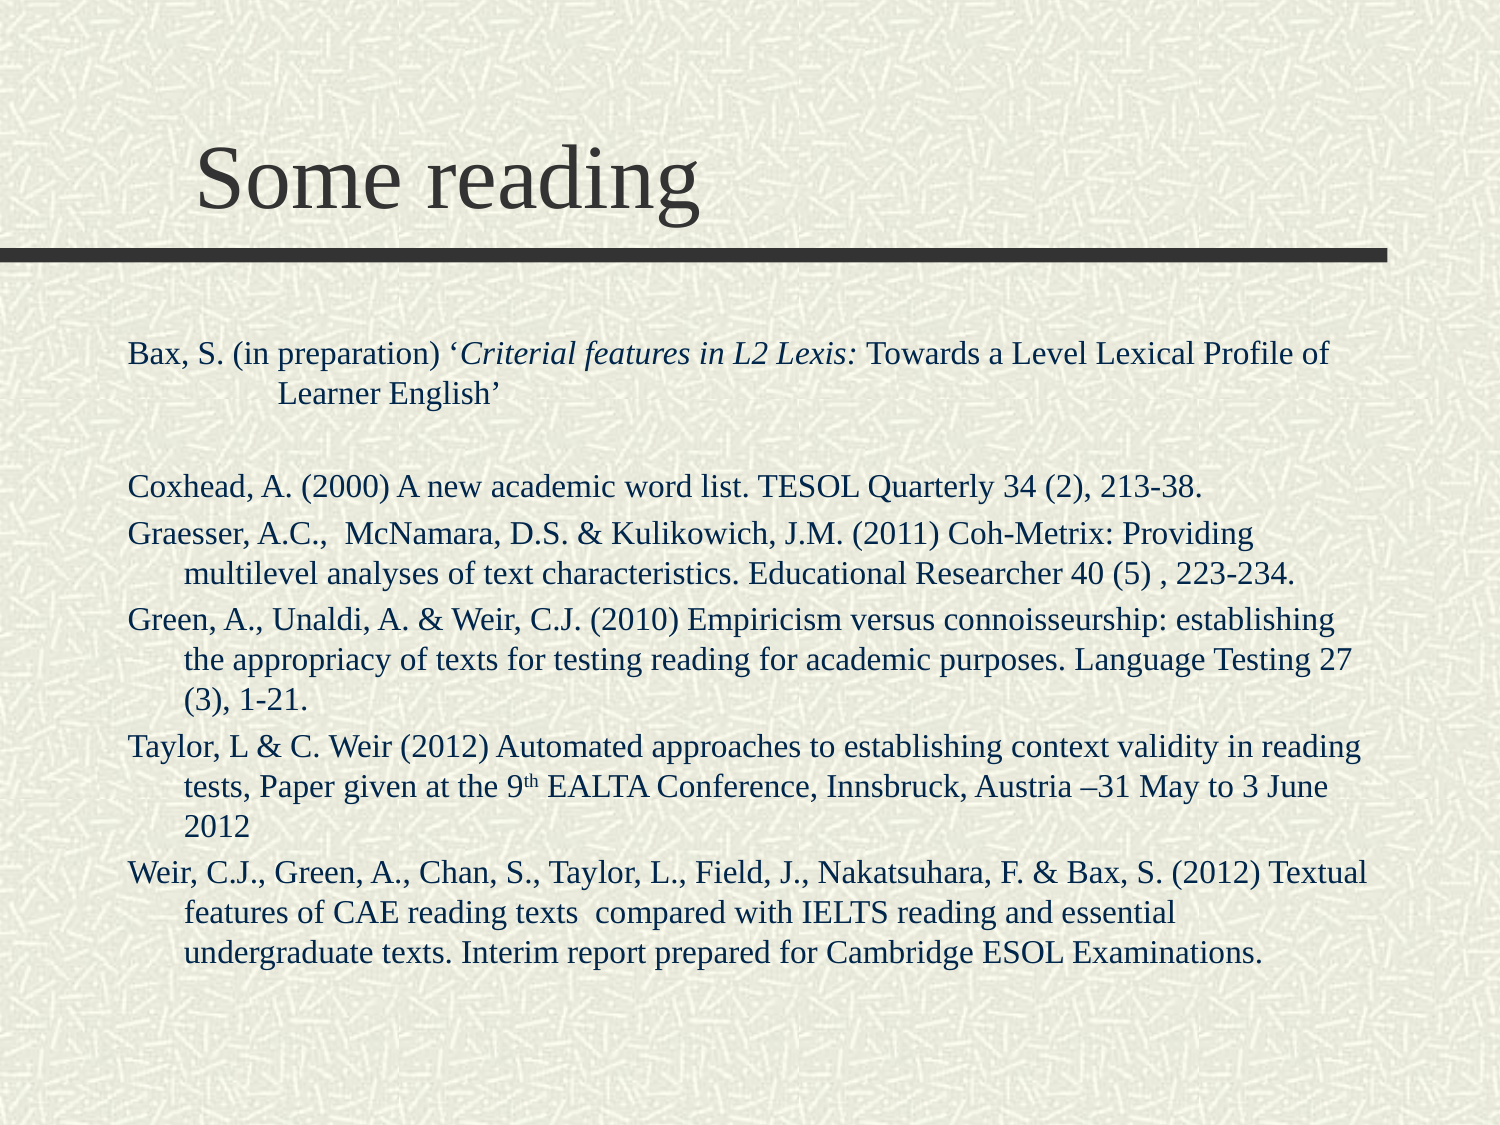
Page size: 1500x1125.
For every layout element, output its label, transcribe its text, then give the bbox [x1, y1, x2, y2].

list Bax, S. (in preparation) ‘Criterial features in L2 Lexis: Towards a Level Lexical Profile of Learner English’ Coxhead, A. (2000) A new academic word list. TESOL Quarterly 34 (2), 213-38. Graesser, A.C., McNamara, D.S. & Kulikowich, J.M. (2011) Coh-Metrix: Providing multilevel analyses of text characteristics. Educational Researcher 40 (5) , 223-234. Green, A., Unaldi, A. & Weir, C.J. (2010) Empiricism versus connoisseurship: establishing the appropriacy of texts for testing reading for academic purposes. Language Testing 27 (3), 1-21. Taylor, L & C. Weir (2012) Automated approaches to establishing context validity in reading tests, Paper given at the 9th EALTA Conference, Innsbruck, Austria –31 May to 3 June 2012 Weir, C.J., Green, A., Chan, S., Taylor, L., Field, J., Nakatsuhara, F. & Bax, S. (2012) Textual features of CAE reading texts compared with IELTS reading and essential undergraduate texts. Interim report prepared for Cambridge ESOL Examinations. [112, 323, 1388, 1012]
picture [0, 0, 1500, 1125]
title Some reading [179, 46, 1455, 235]
